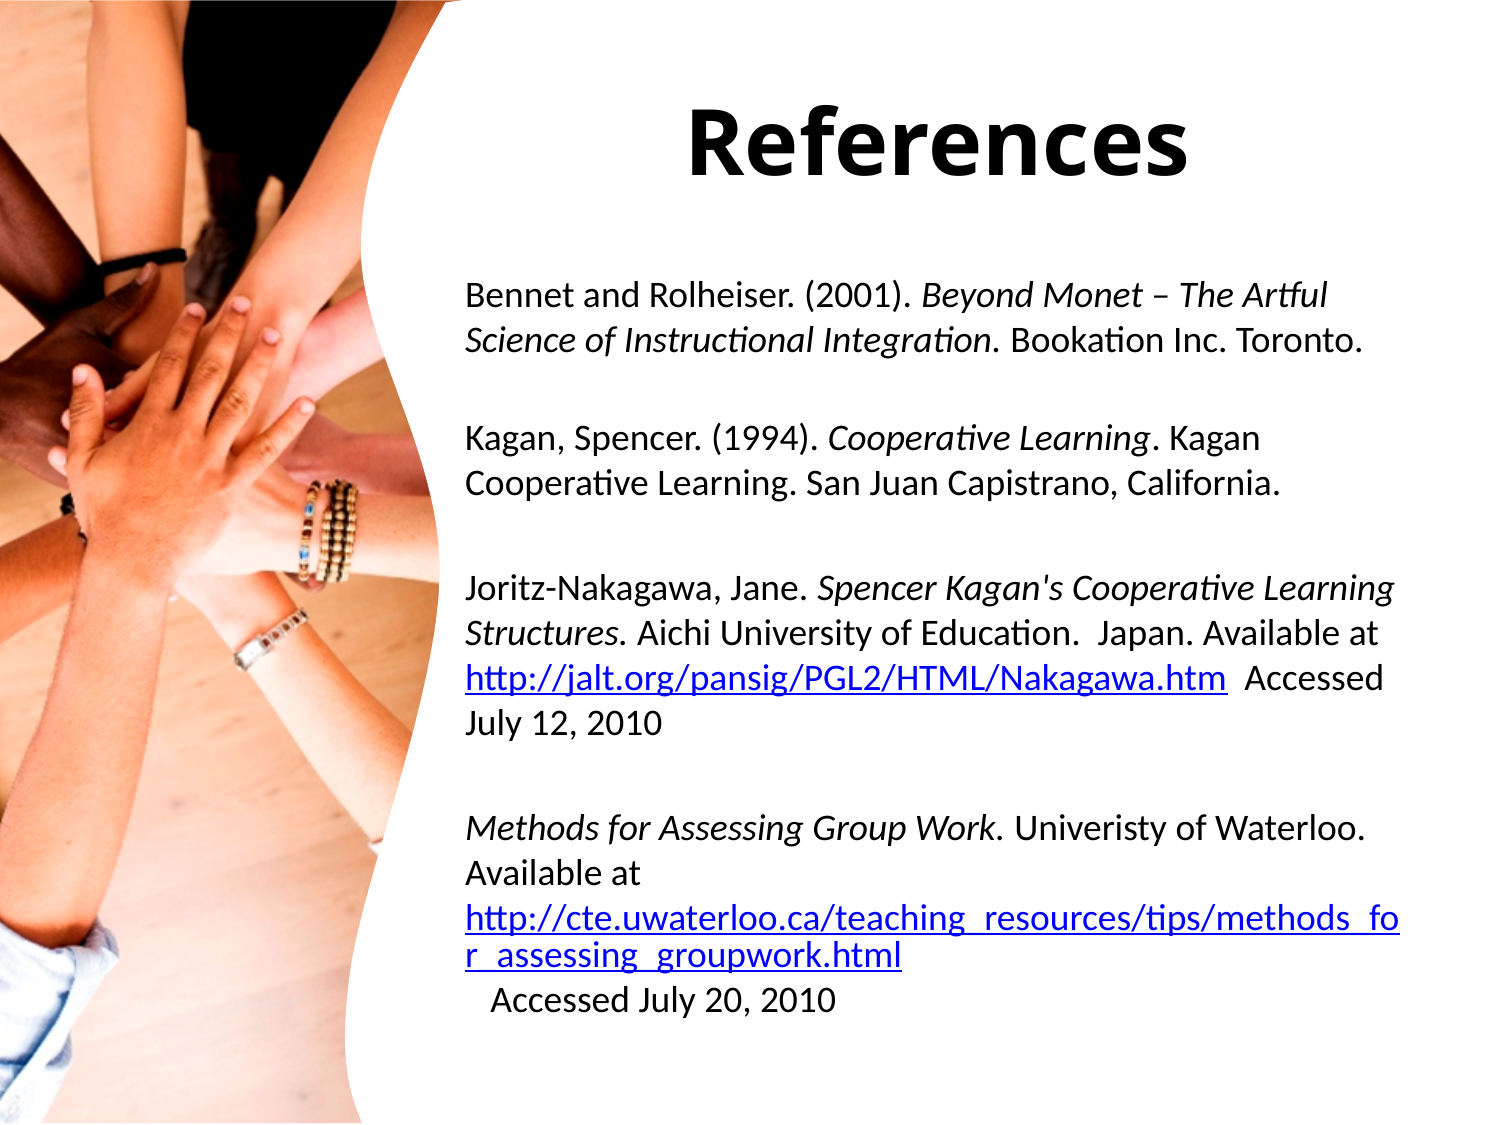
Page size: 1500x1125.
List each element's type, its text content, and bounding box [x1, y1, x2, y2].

title References [450, 45, 1425, 233]
picture [0, 0, 456, 1125]
list Bennet and Rolheiser. (2001). Beyond Monet – The Artful Science of Instructional Integration. Bookation Inc. Toronto. Kagan, Spencer. (1994). Cooperative Learning. Kagan Cooperative Learning. San Juan Capistrano, California. Joritz-Nakagawa, Jane. Spencer Kagan's Cooperative Learning Structures. Aichi University of Education. Japan. Available at http://jalt.org/pansig/PGL2/HTML/Nakagawa.htm Accessed July 12, 2010 Methods for Assessing Group Work. Univeristy of Waterloo. Available at http://cte.uwaterloo.ca/teaching_resources/tips/methods_for_assessing_groupwork.html Accessed July 20, 2010 [450, 262, 1425, 1005]
